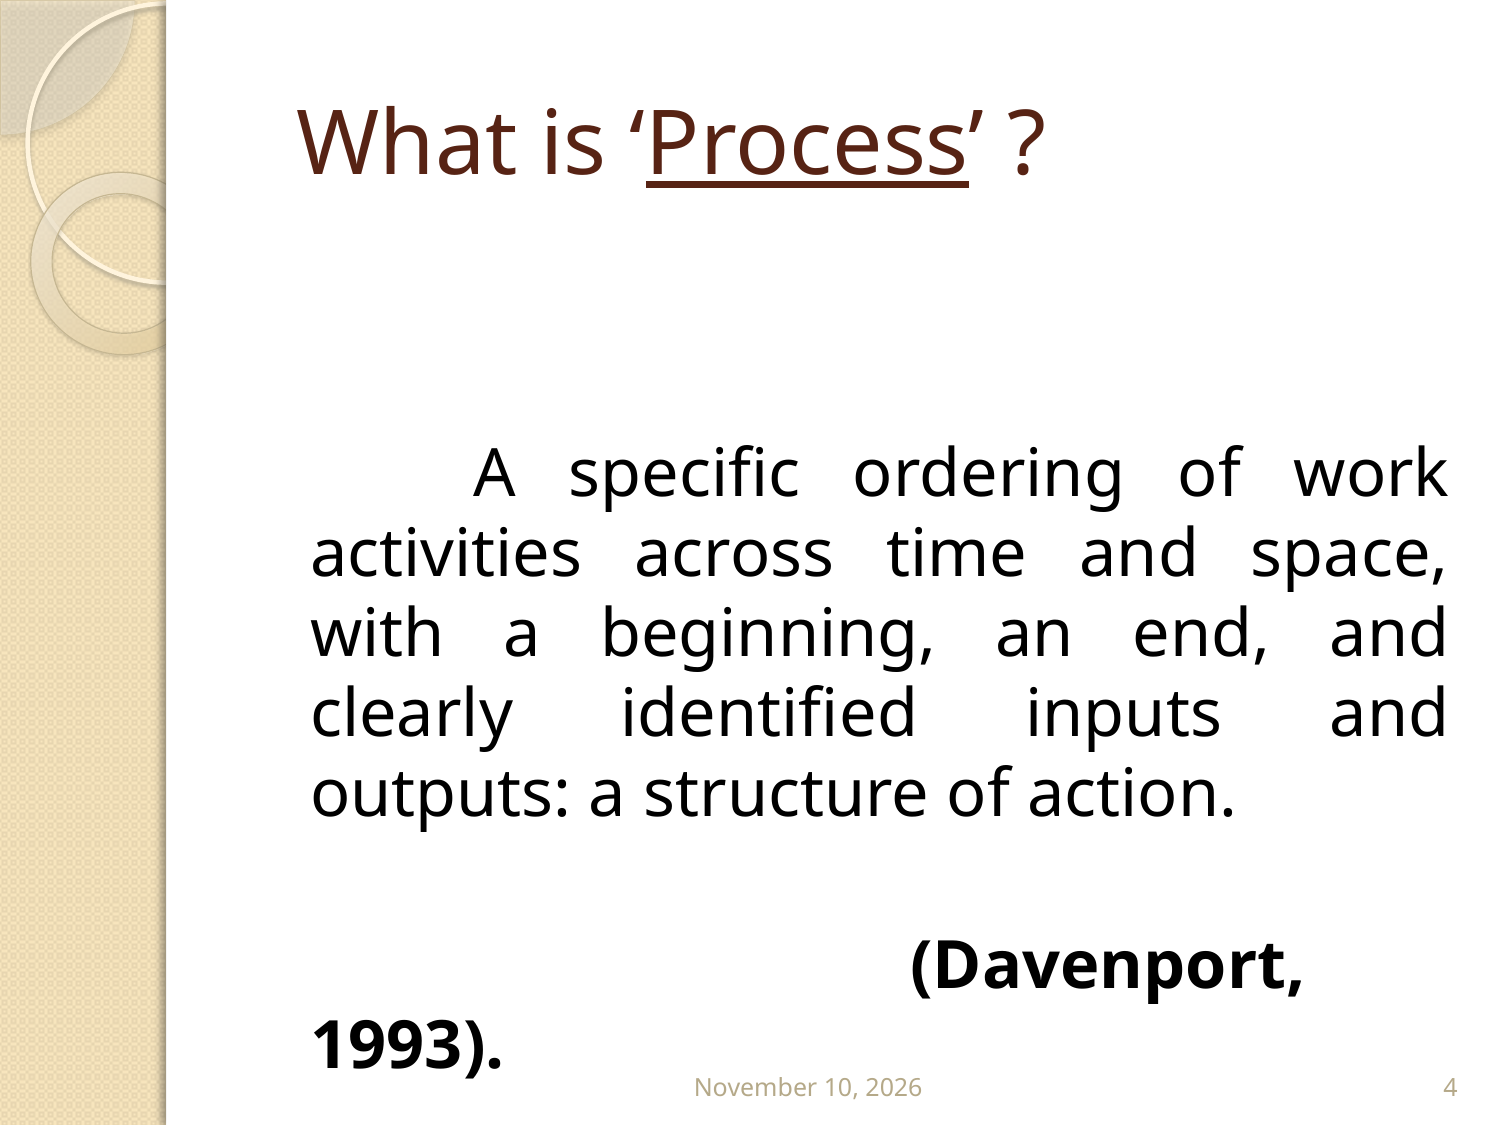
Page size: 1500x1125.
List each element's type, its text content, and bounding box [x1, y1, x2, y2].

slide_number 4 [1413, 1034, 1488, 1113]
list A specific ordering of work activities across time and space, with a beginning, an end, and clearly identified inputs and outputs: a structure of action. (Davenport, 1993). [235, 237, 1466, 1025]
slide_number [587, 1034, 938, 1113]
title What is ‘Process’ ? [235, 45, 1466, 233]
